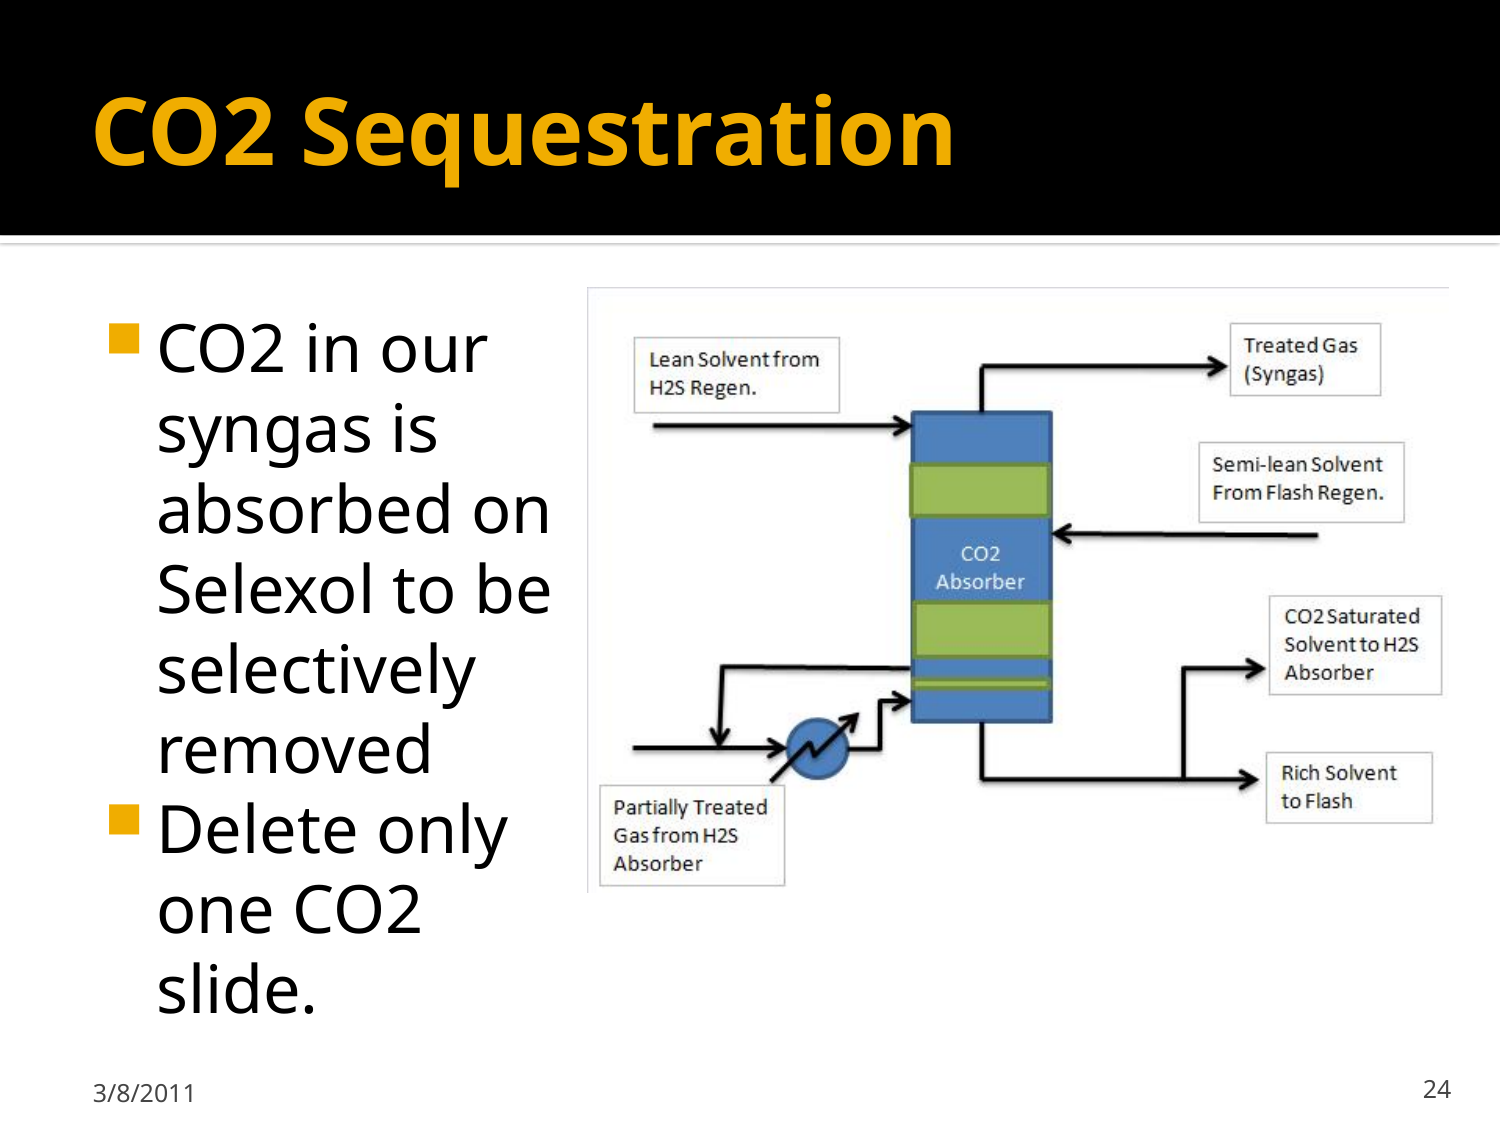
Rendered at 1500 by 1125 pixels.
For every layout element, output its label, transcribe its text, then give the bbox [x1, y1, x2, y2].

list CO2 in our syngas is absorbed on Selexol to be selectively removed Delete only one CO2 slide. [75, 291, 613, 1050]
picture [587, 287, 1449, 893]
slide_number 24 [1345, 1062, 1467, 1108]
title CO2 Sequestration [75, 25, 1425, 231]
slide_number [75, 1062, 425, 1108]
